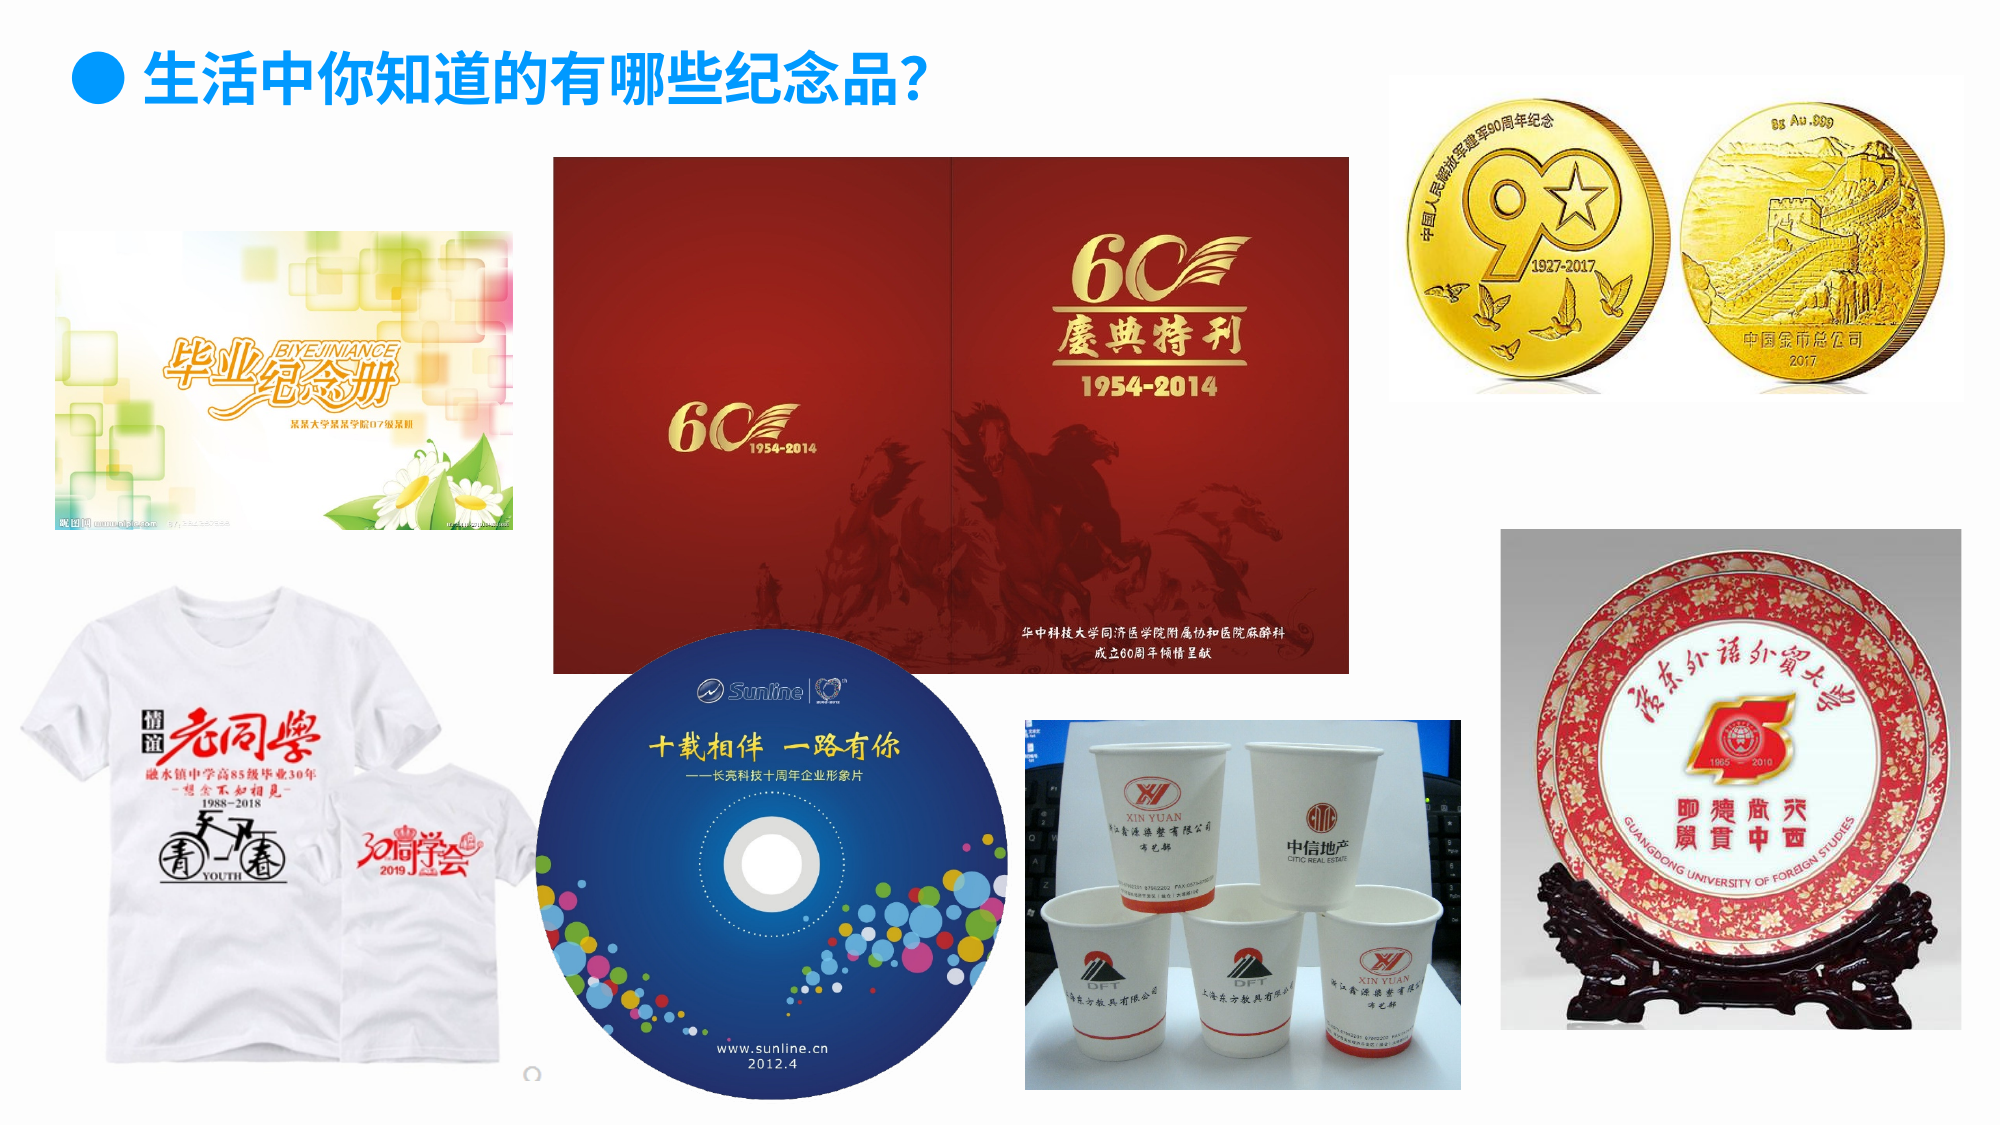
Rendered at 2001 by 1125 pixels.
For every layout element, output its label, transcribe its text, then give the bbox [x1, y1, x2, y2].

picture [54, 231, 513, 530]
picture [1500, 529, 1962, 1031]
title ●生活中你知道的有哪些纪念品？ [55, 0, 965, 172]
picture [19, 157, 1350, 1105]
picture [1025, 720, 1461, 1090]
picture [1389, 75, 1964, 402]
